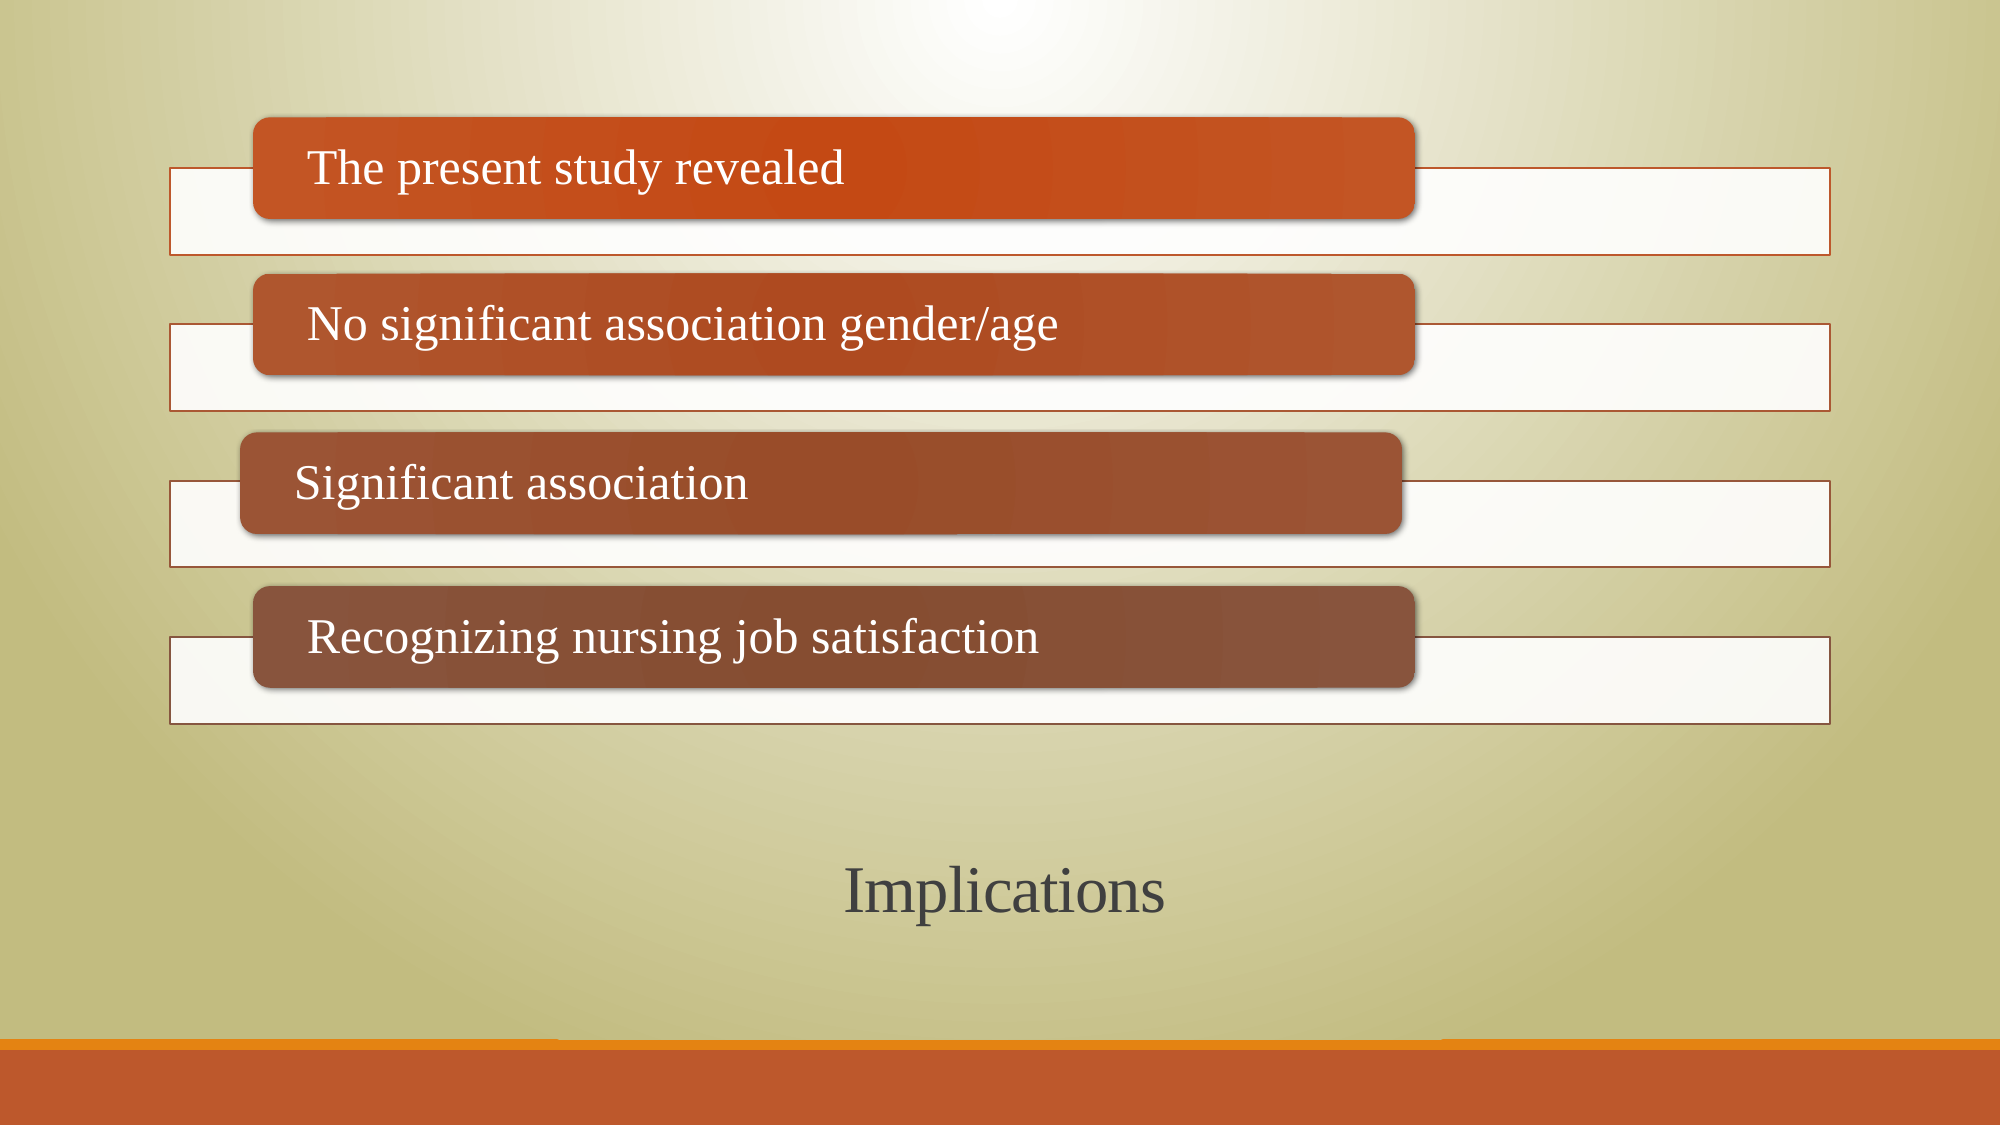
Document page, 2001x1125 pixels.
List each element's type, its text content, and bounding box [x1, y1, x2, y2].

title Implications [180, 794, 1830, 990]
text_box / [0, 0, 2000, 1040]
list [169, 111, 1831, 730]
